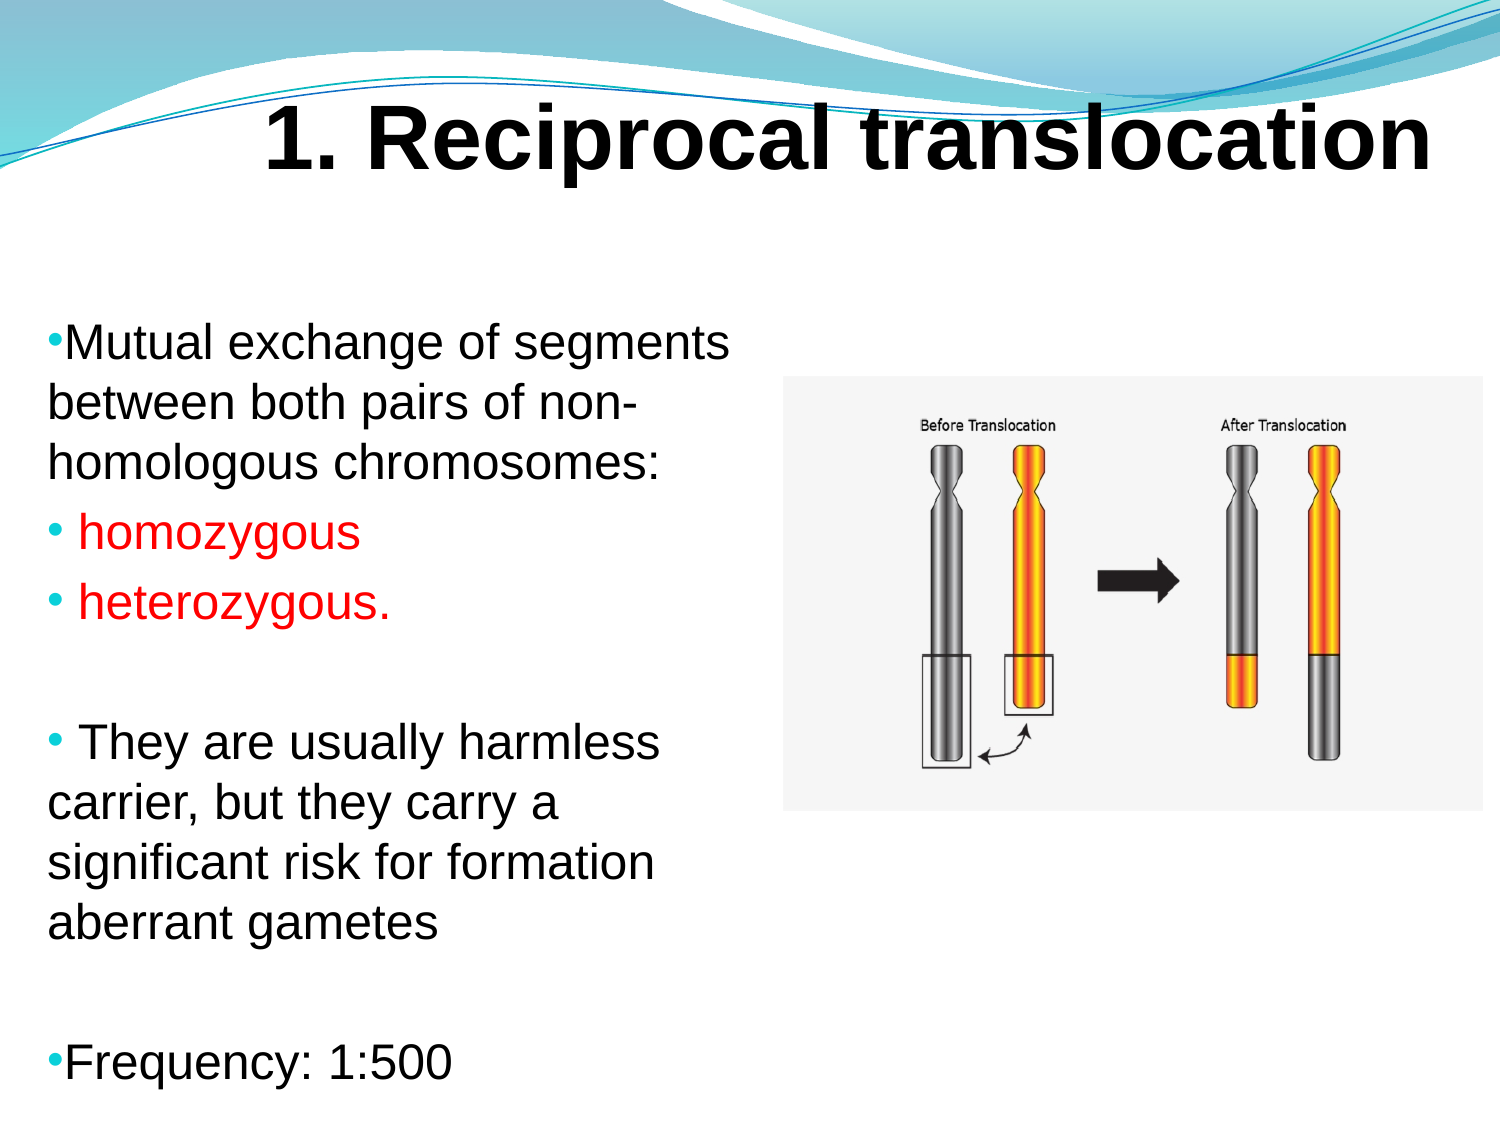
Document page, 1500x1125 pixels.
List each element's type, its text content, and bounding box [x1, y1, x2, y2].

picture [782, 375, 1483, 811]
title 1. Reciprocal translocation [88, 0, 1439, 188]
subtitle Mutual exchange of segments between both pairs of non-homologous chromosomes: homozygous heterozygous. They are usually harmless carrier, but they carry a significant risk for formation aberrant gametes Frequency: 1:500 [47, 231, 750, 1083]
